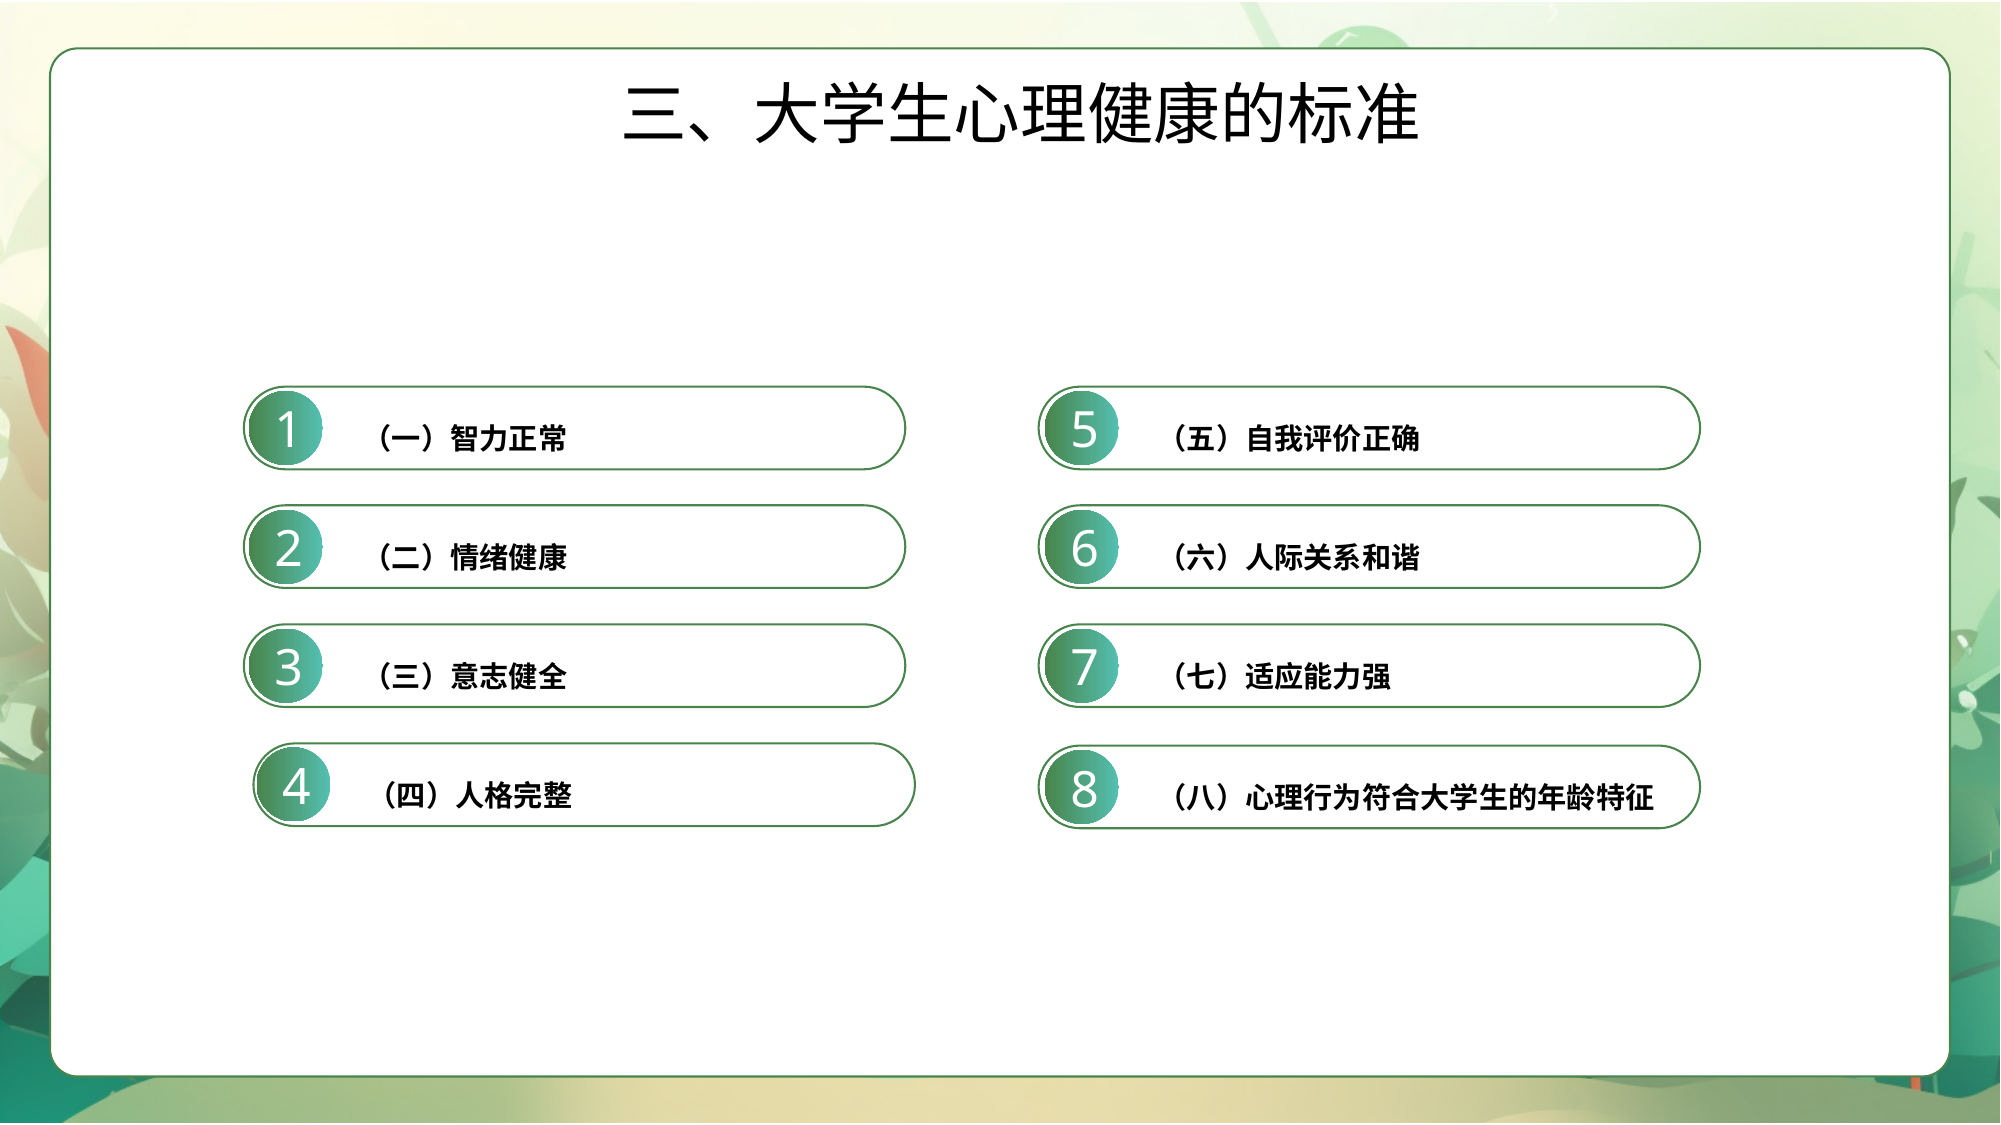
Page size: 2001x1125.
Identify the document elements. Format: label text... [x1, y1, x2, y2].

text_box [1038, 624, 1701, 707]
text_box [1038, 745, 1701, 829]
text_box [243, 386, 906, 470]
text_box 三、大学生心理健康的标准 [459, 64, 1583, 160]
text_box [243, 505, 906, 588]
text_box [1038, 386, 1701, 470]
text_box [253, 743, 915, 827]
picture [0, 2, 2000, 1123]
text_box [1038, 505, 1701, 588]
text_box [243, 624, 906, 707]
